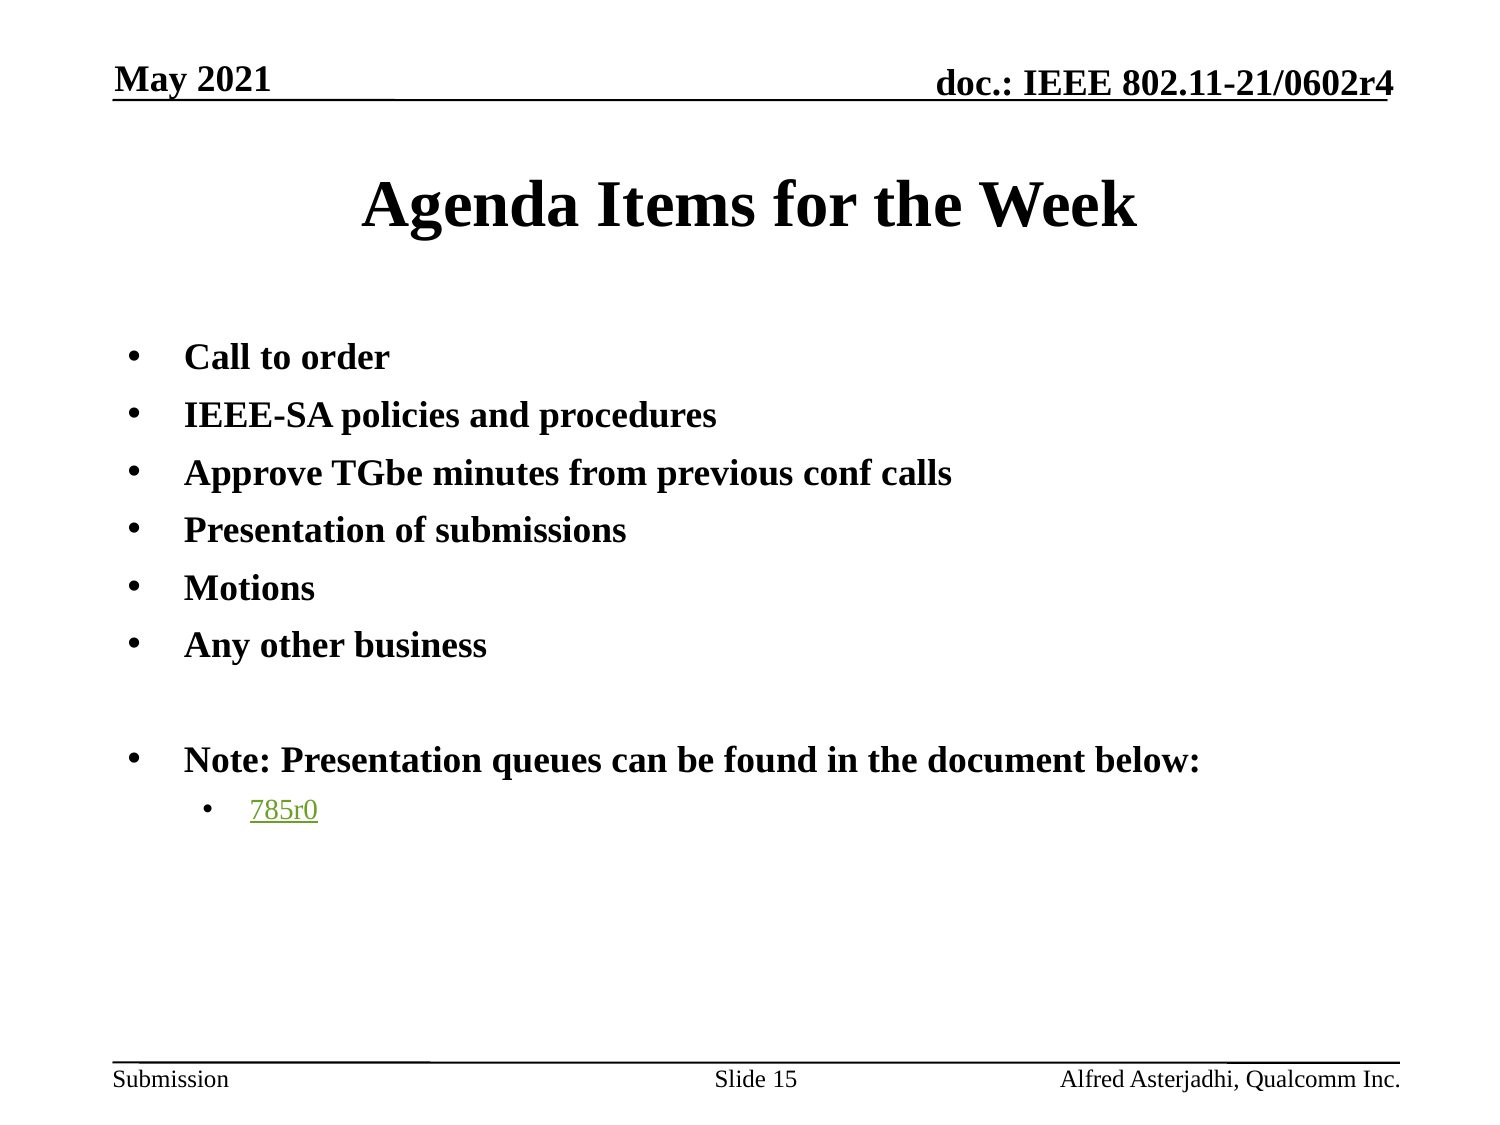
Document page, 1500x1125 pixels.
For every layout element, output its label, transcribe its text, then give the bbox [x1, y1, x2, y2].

list Call to order IEEE-SA policies and procedures Approve TGbe minutes from previous conf calls Presentation of submissions Motions Any other business Note: Presentation queues can be found in the document below: 785r0 [112, 324, 1388, 1000]
title Agenda Items for the Week [112, 112, 1388, 288]
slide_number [114, 54, 493, 100]
footer Alfred Asterjadhi, Qualcomm Inc. [878, 1061, 1402, 1093]
slide_number Slide 15 [712, 1061, 800, 1123]
